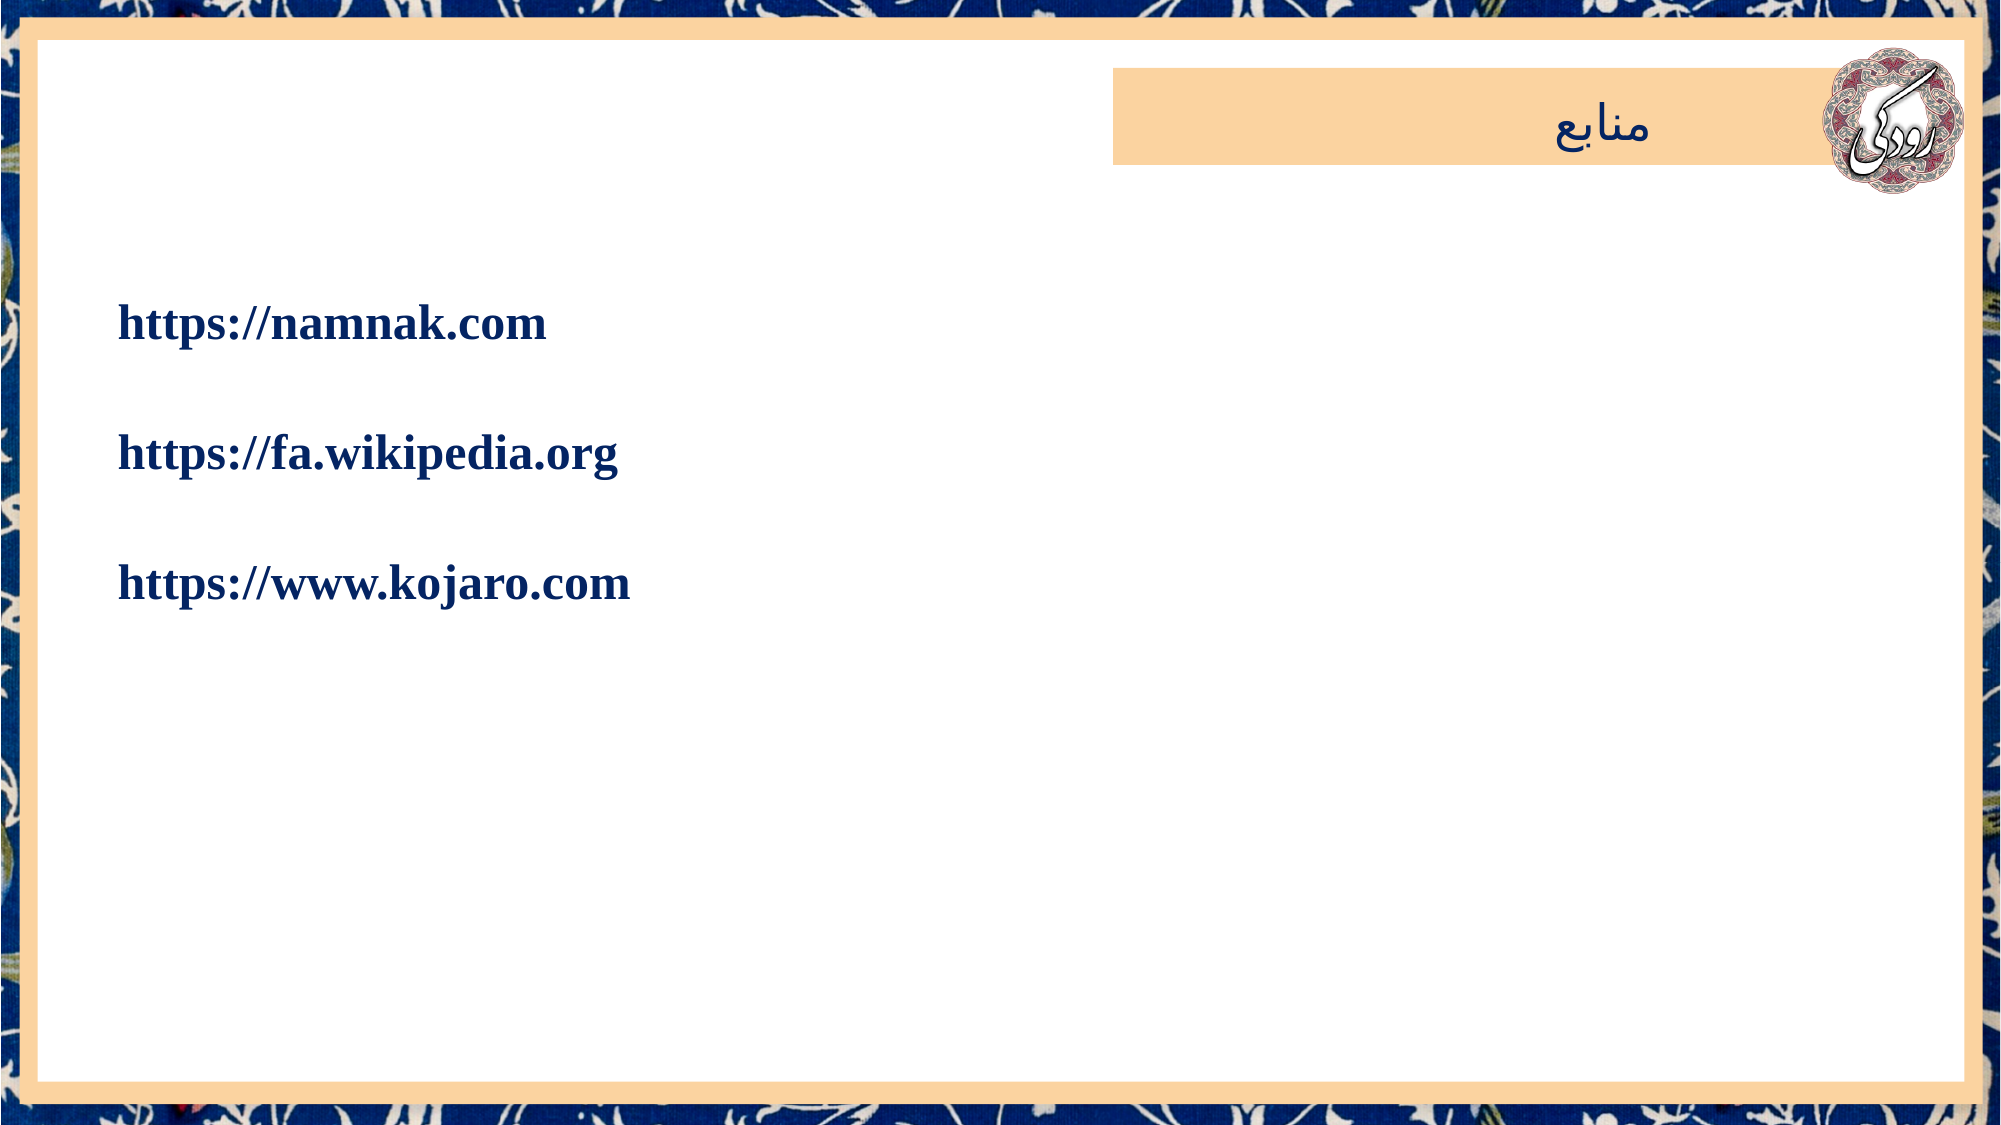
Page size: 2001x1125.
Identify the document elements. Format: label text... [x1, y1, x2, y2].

picture [2, 1, 1999, 1125]
text_box https://www.kojaro.com [102, 542, 1104, 617]
text_box https://fa.wikipedia.org [102, 411, 1104, 487]
text_box https://namnak.com [102, 281, 1377, 357]
text_box منابع [1274, 82, 1934, 158]
